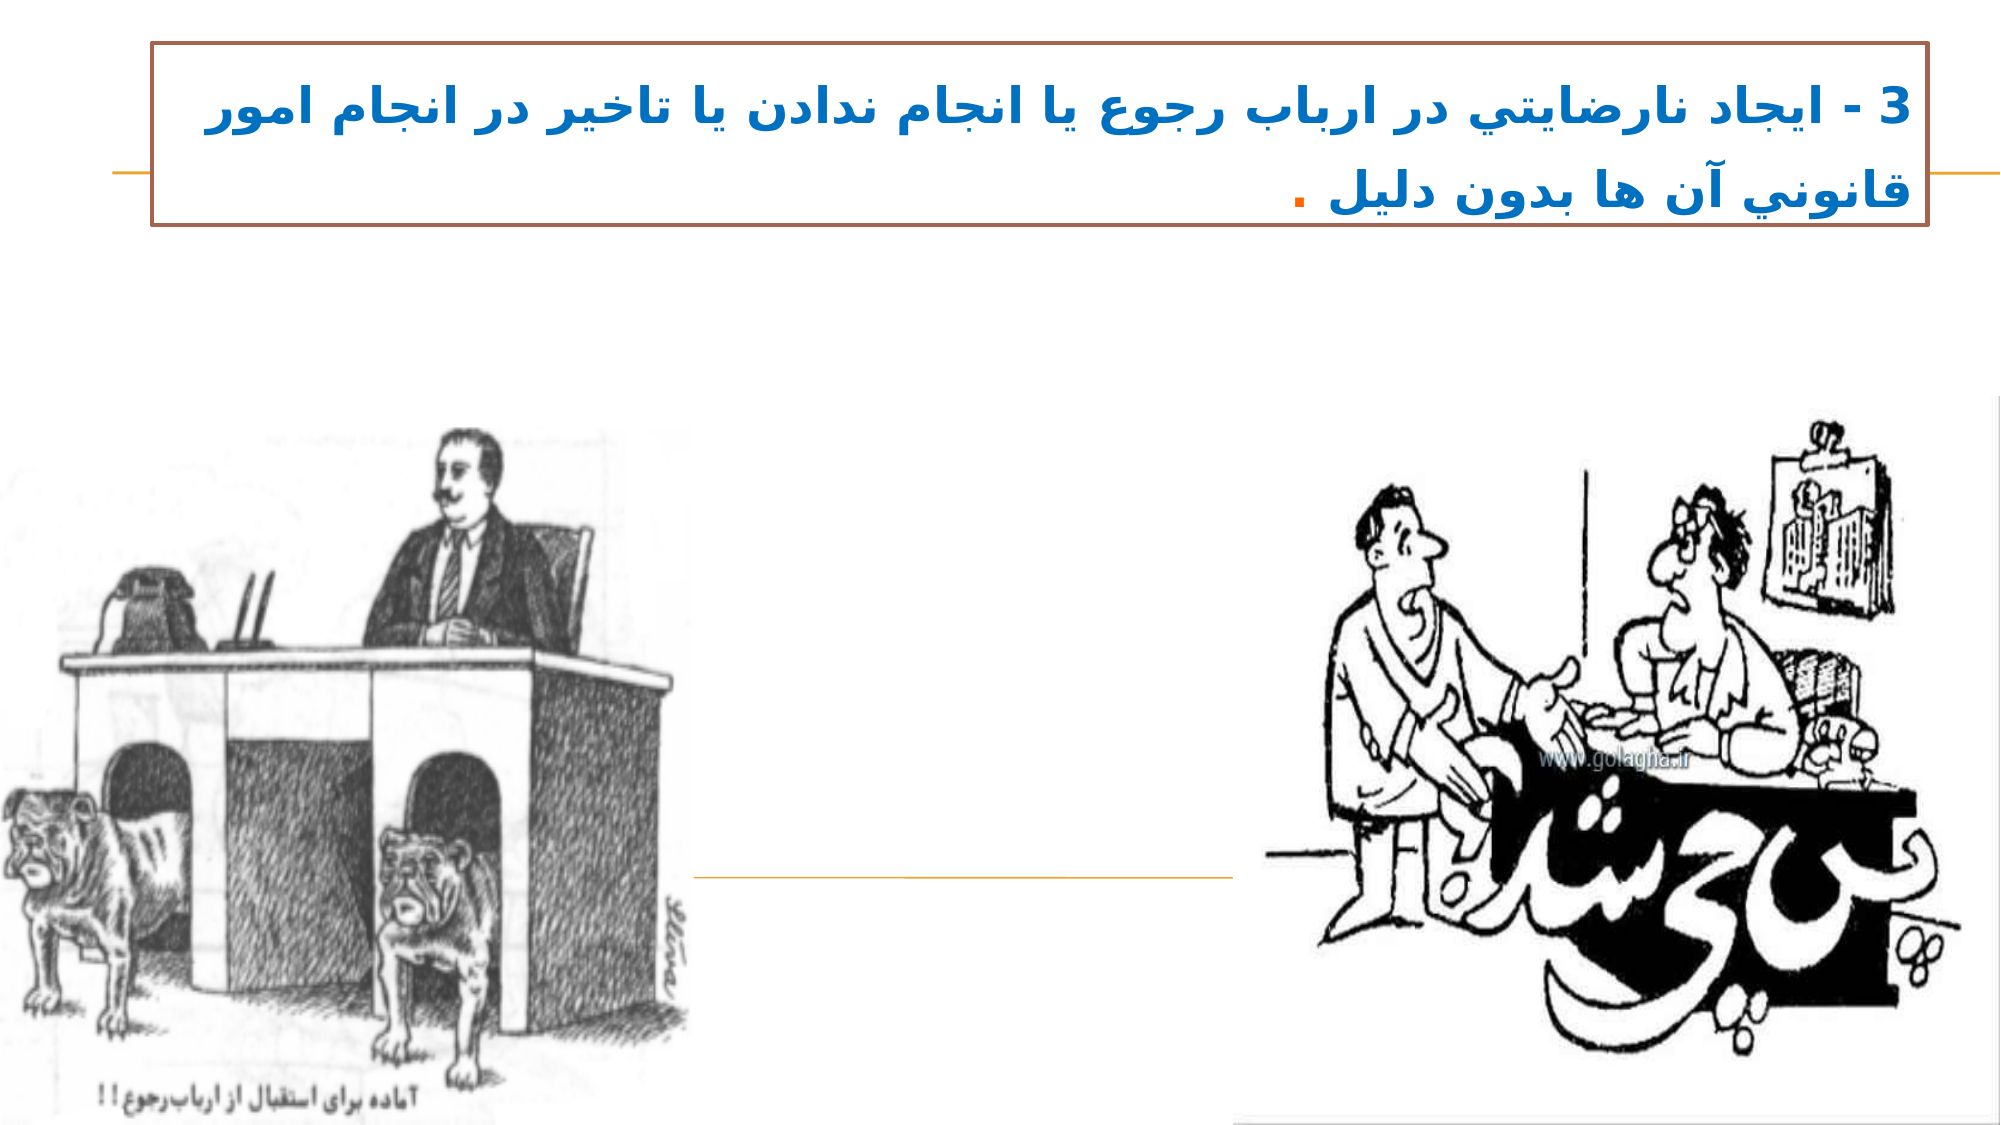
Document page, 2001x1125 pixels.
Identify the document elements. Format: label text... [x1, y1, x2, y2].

picture [0, 426, 695, 1125]
picture [1232, 396, 2000, 1125]
text_box 3 - ايجاد نارضايتي در ارباب رجوع يا انجام ندادن يا تاخير در انجام امور قانوني آن ها بدون دليل . [150, 41, 1930, 227]
